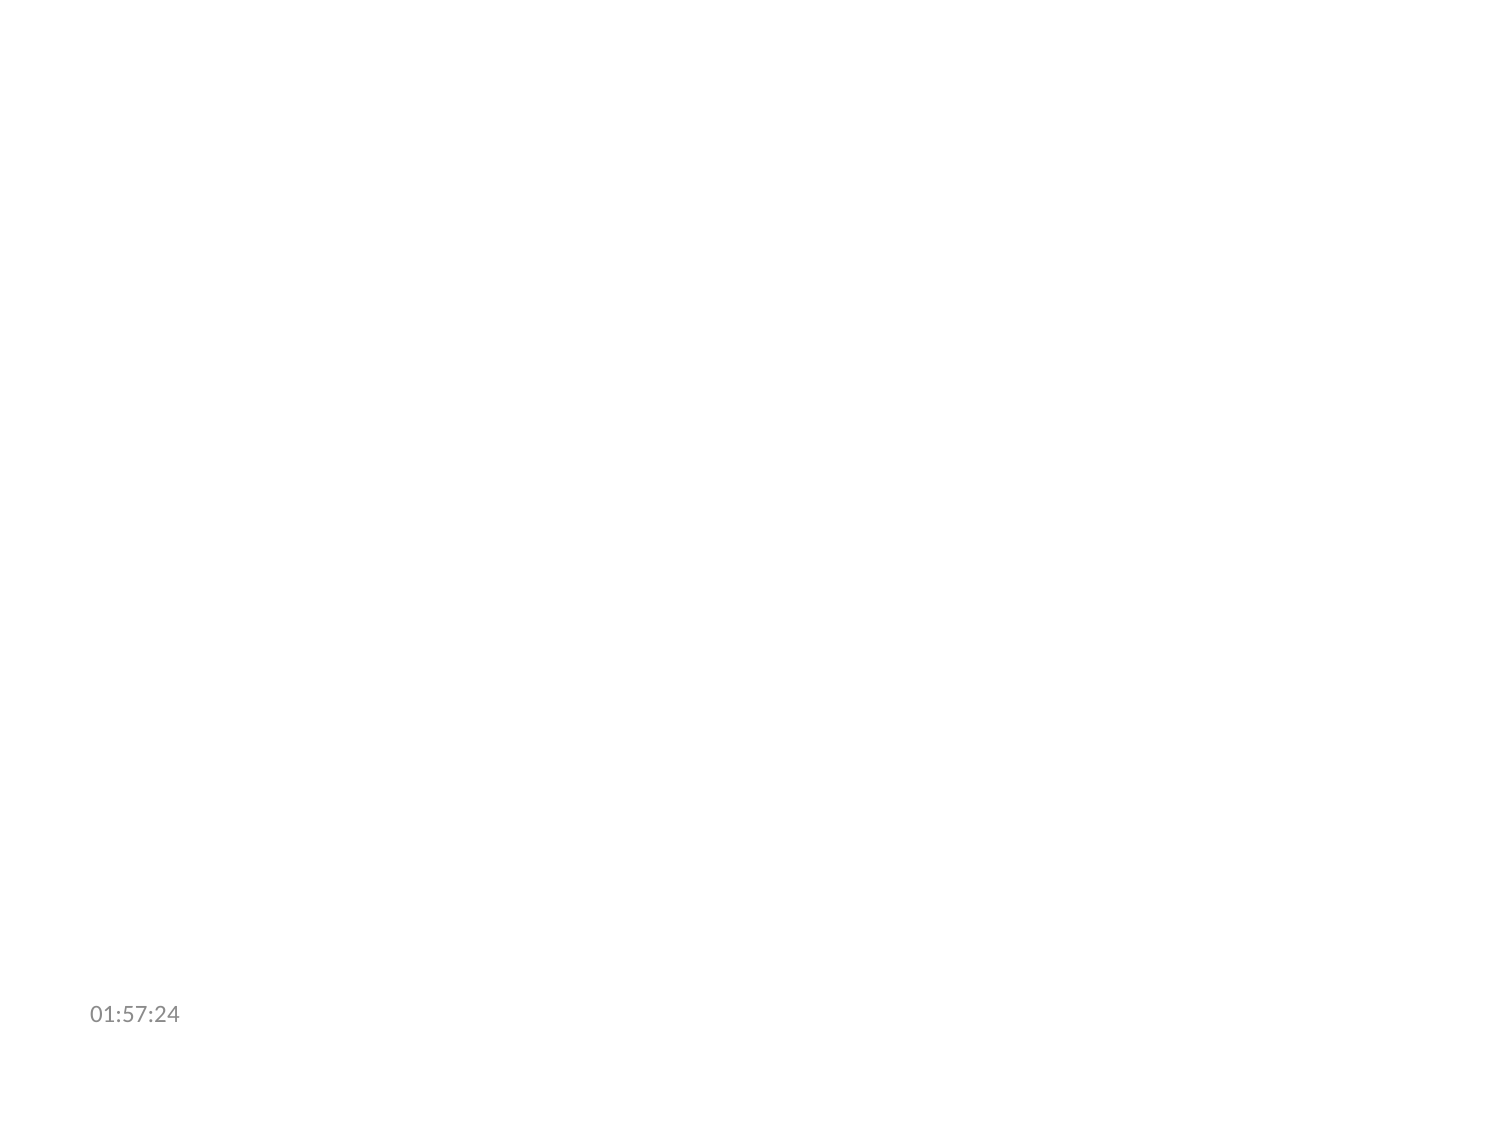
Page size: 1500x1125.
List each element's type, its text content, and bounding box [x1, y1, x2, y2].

text_box 15:35:09 [75, 982, 425, 1043]
